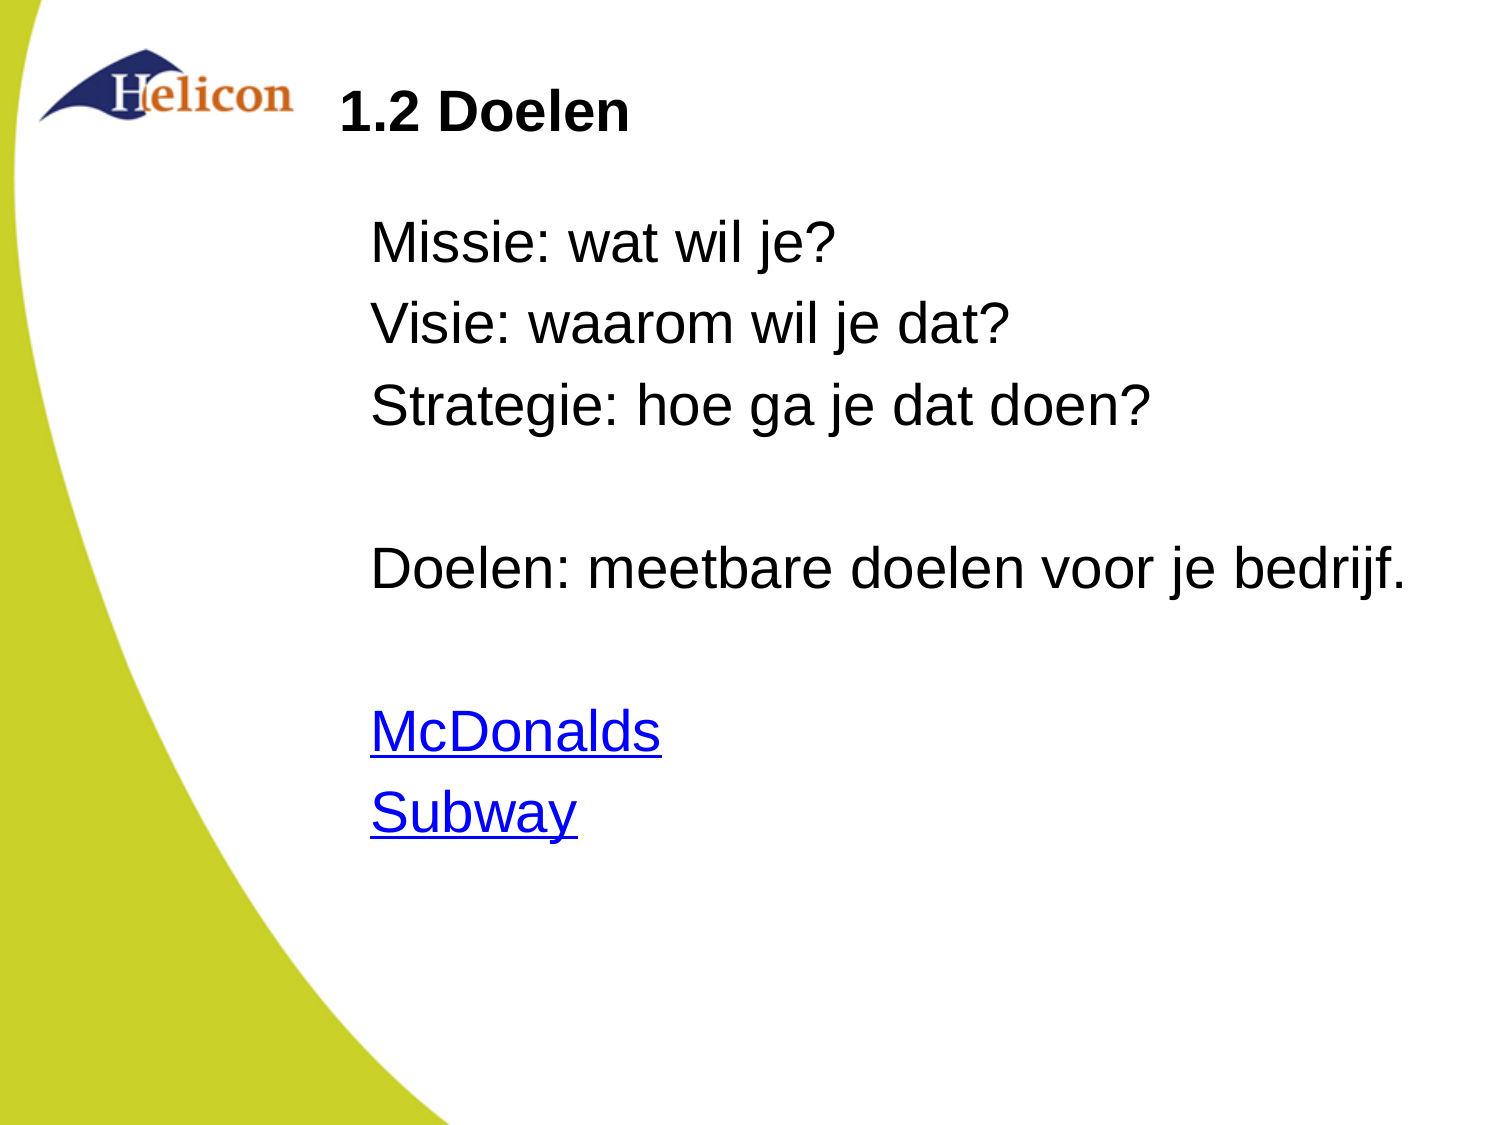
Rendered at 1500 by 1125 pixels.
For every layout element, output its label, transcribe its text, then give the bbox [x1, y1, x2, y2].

picture [0, 0, 1500, 1125]
list Missie: wat wil je? Visie: waarom wil je dat? Strategie: hoe ga je dat doen? Doelen: meetbare doelen voor je bedrijf. McDonalds Subway [336, 196, 1425, 1005]
title 1.2 Doelen [324, 54, 1415, 161]
